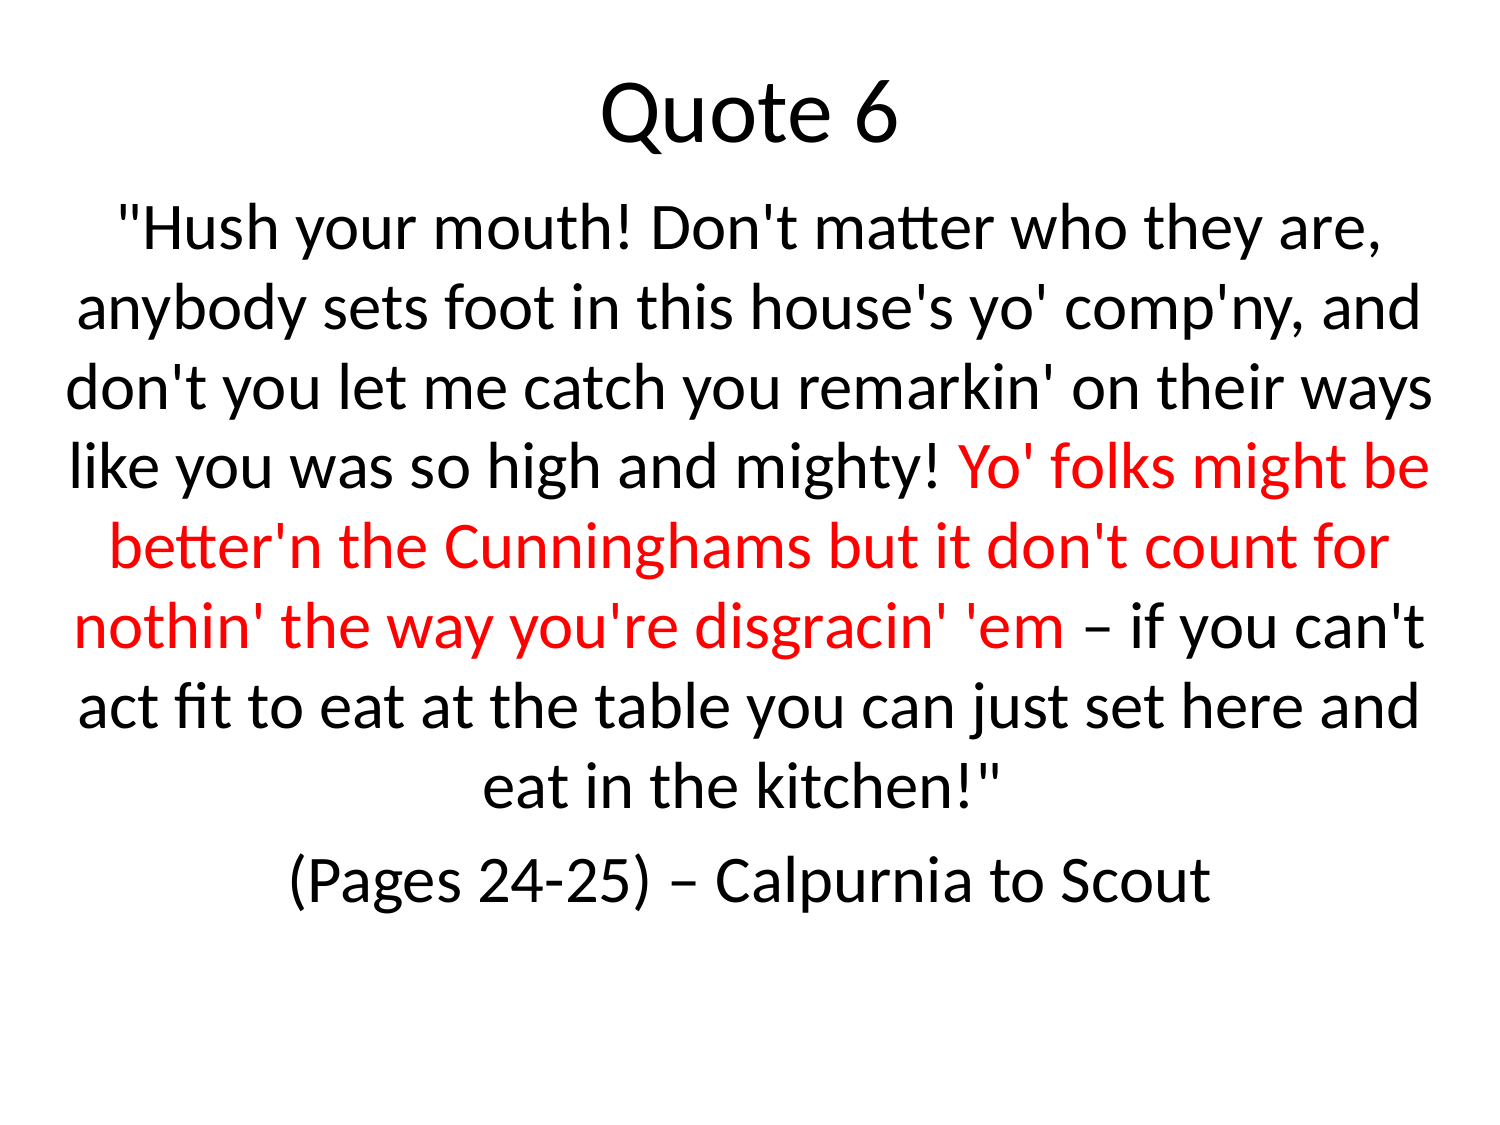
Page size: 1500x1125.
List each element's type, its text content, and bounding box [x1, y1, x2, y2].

list "Hush your mouth! Don't matter who they are, anybody sets foot in this house's yo' comp'ny, and don't you let me catch you remarkin' on their ways like you was so high and mighty! Yo' folks might be better'n the Cunninghams but it don't count for nothin' the way you're disgracin' 'em – if you can't act fit to eat at the table you can just set here and eat in the kitchen!" (Pages 24-25) – Calpurnia to Scout [24, 174, 1475, 1088]
title Quote 6 [75, 12, 1425, 174]
